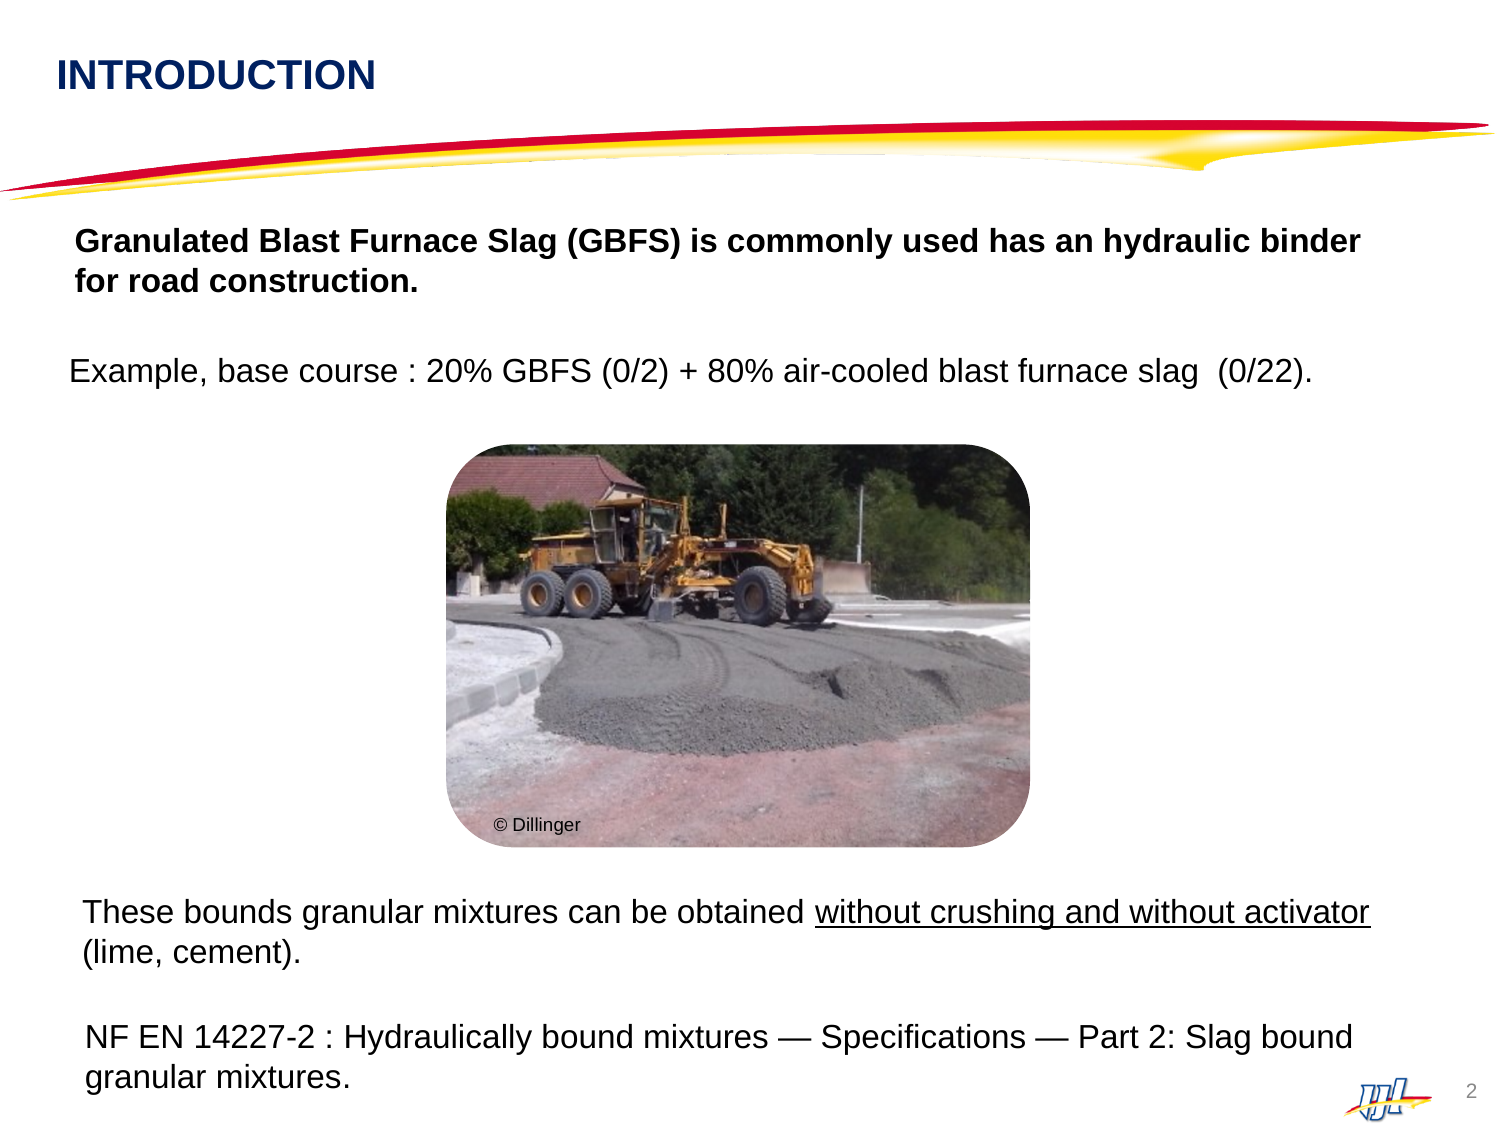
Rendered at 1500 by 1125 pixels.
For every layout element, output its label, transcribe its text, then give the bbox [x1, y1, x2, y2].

slide_number 2 [1142, 1070, 1493, 1125]
text_box NF EN 14227-2 : Hydraulically bound mixtures — Specifications — Part 2: Slag bound granular mixtures. [69, 1008, 1441, 1103]
picture [0, 119, 1500, 201]
text_box Example, base course : 20% GBFS (0/2) + 80% air-cooled blast furnace slag (0/22). [0, 314, 1481, 398]
text_box These bounds granular mixtures can be obtained without crushing and without activator (lime, cement). [13, 856, 1494, 998]
picture [445, 444, 1031, 848]
title INTRODUCTION [41, 18, 1317, 127]
text_box Granulated Blast Furnace Slag (GBFS) is commonly used has an hydraulic binder for road construction. [5, 184, 1471, 279]
